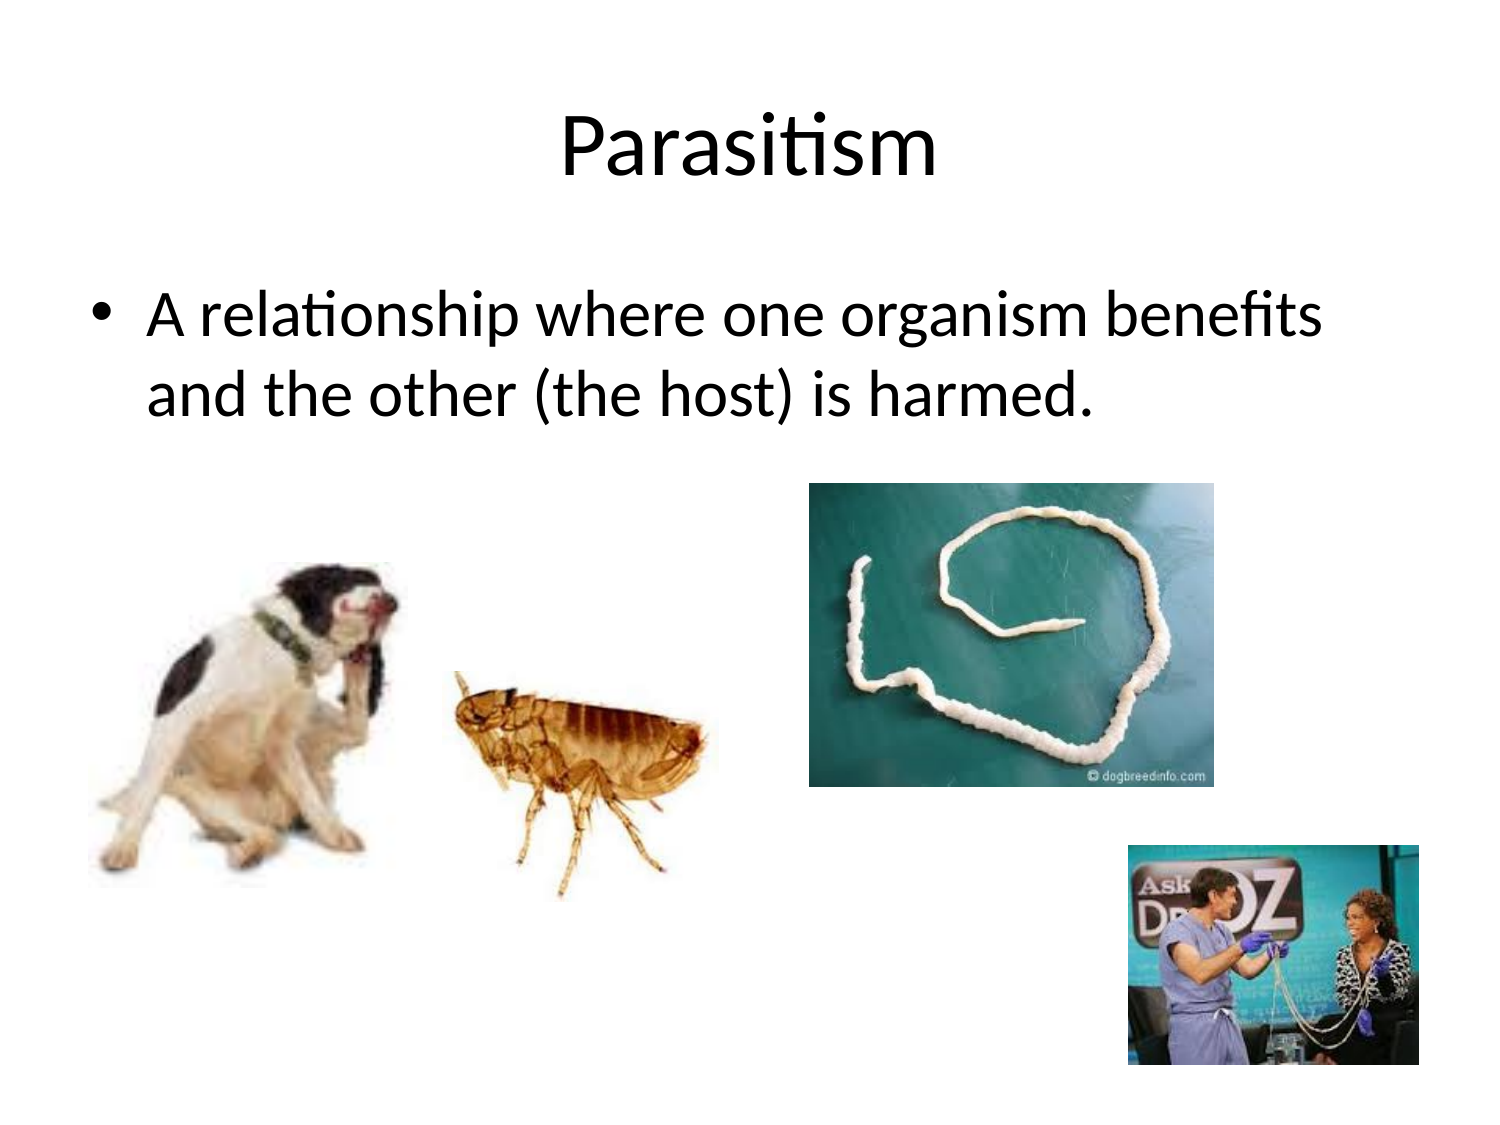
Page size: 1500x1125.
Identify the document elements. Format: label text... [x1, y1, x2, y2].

list A relationship where one organism benefits and the other (the host) is harmed. [75, 262, 1425, 1005]
picture [88, 562, 408, 889]
picture [442, 671, 720, 903]
picture [808, 483, 1214, 788]
picture [1127, 845, 1419, 1065]
title Parasitism [75, 45, 1425, 233]
